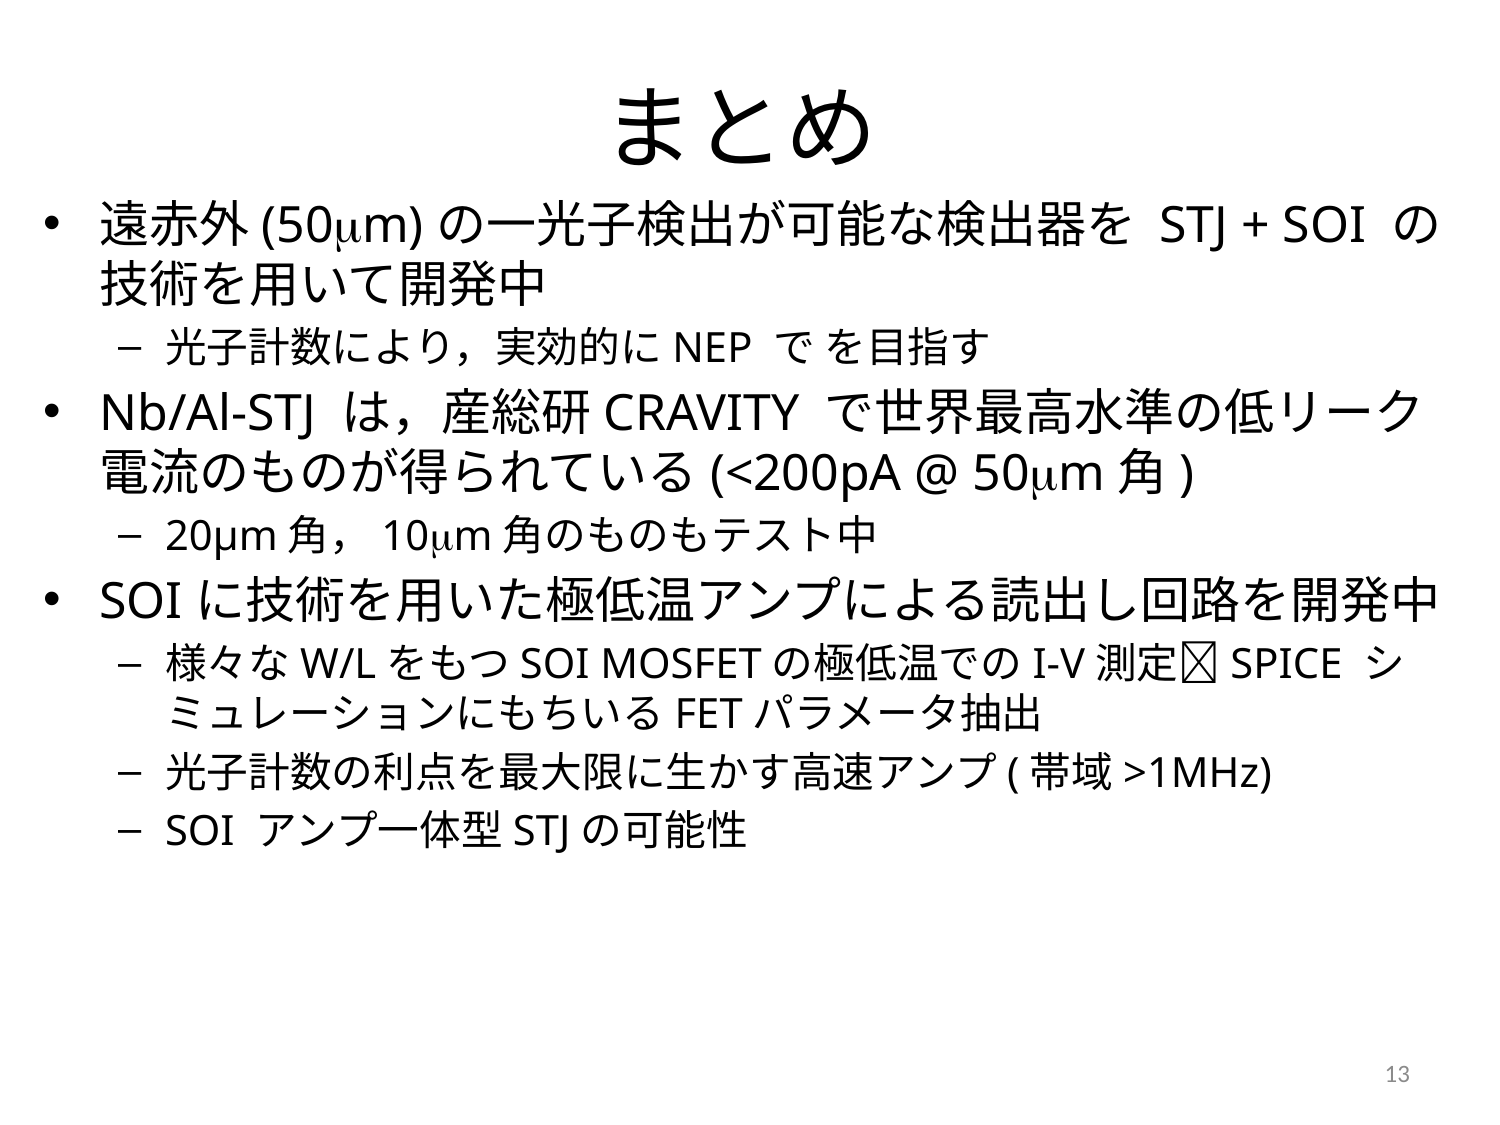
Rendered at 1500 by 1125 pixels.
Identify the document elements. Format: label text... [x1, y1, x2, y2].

title まとめ [64, 30, 1415, 219]
slide_number 13 [1074, 1042, 1425, 1103]
